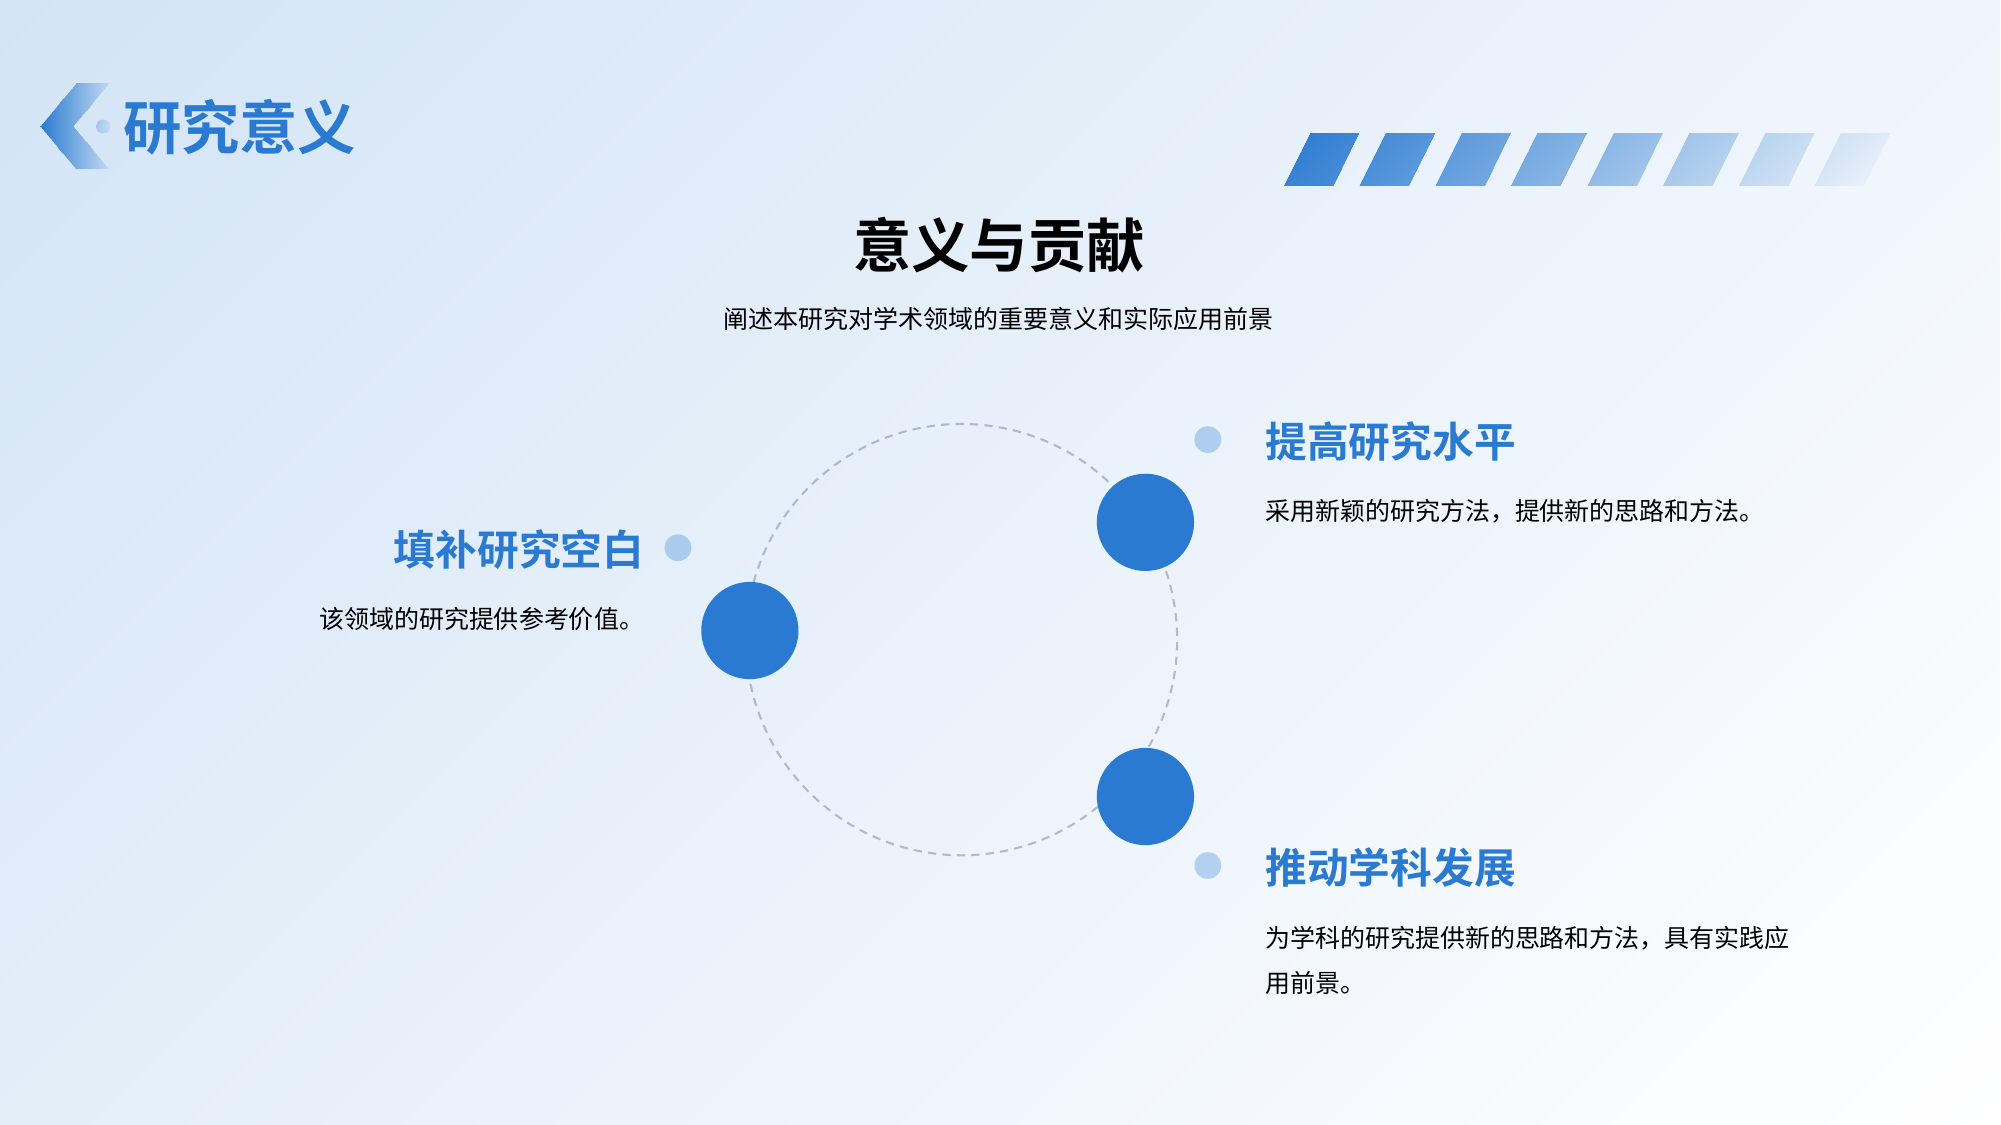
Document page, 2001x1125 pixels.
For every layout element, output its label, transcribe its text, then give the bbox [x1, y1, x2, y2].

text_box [108, 200, 1890, 1002]
title 研究意义 [108, 0, 1890, 169]
